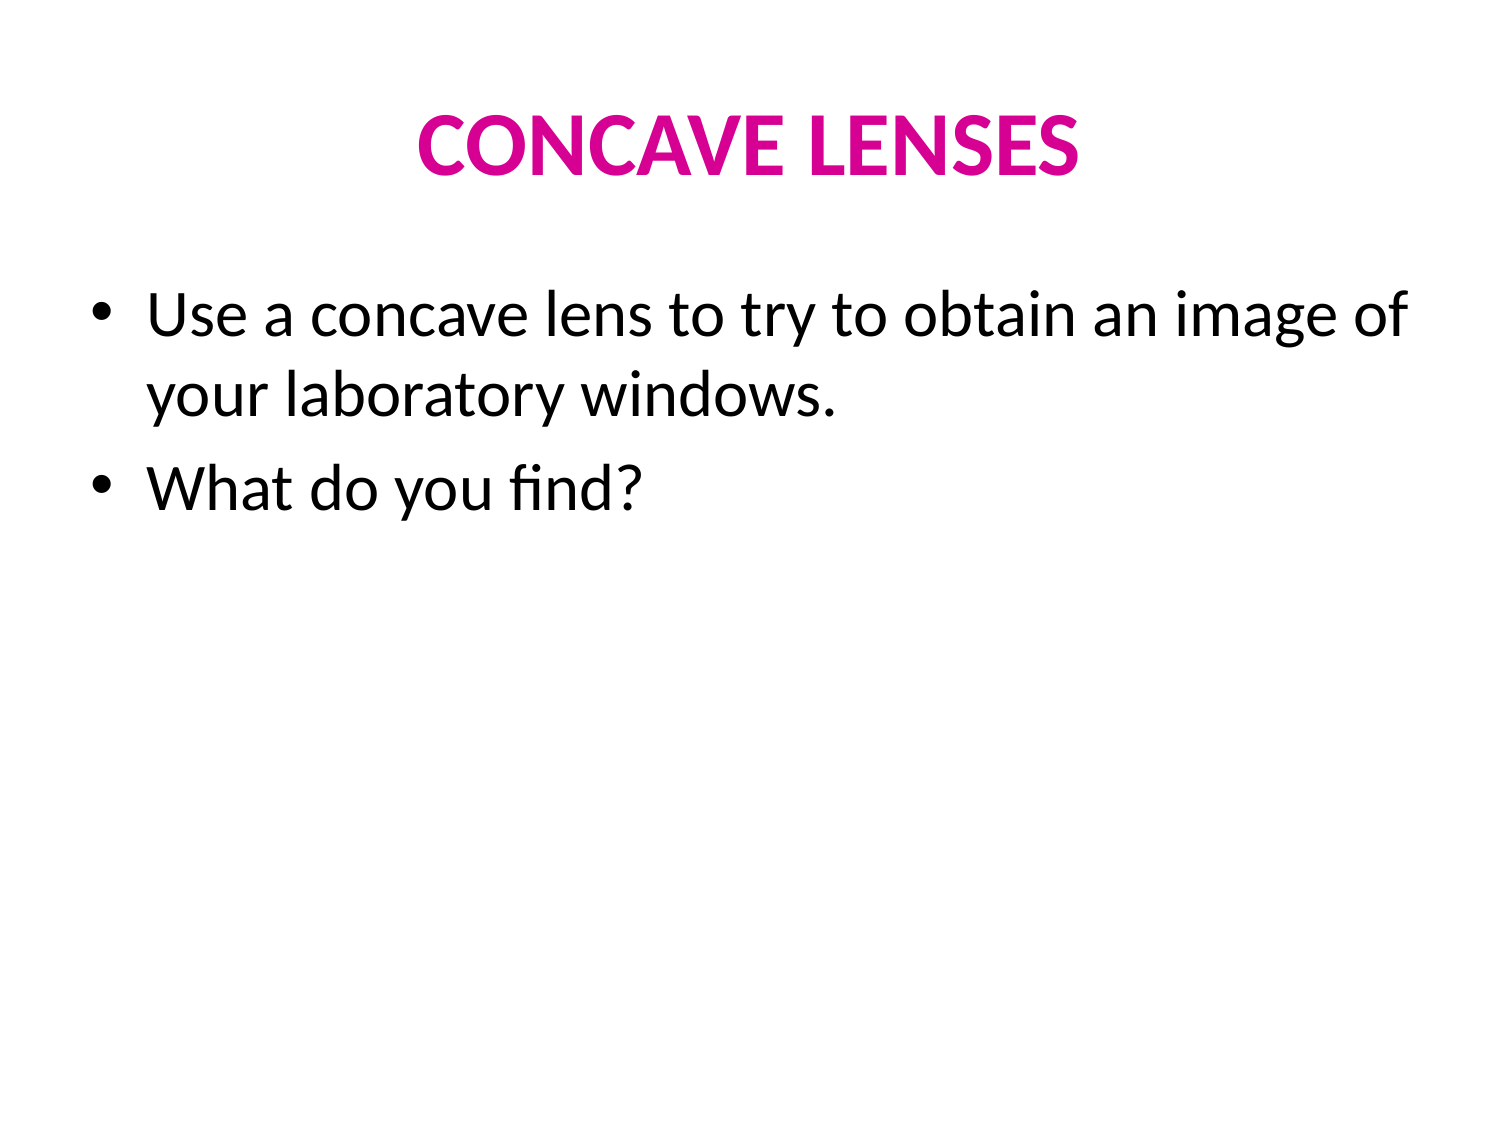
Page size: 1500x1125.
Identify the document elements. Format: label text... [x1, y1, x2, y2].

title CONCAVE LENSES [75, 45, 1425, 233]
list Use a concave lens to try to obtain an image of your laboratory windows. What do you find? [75, 262, 1425, 1005]
